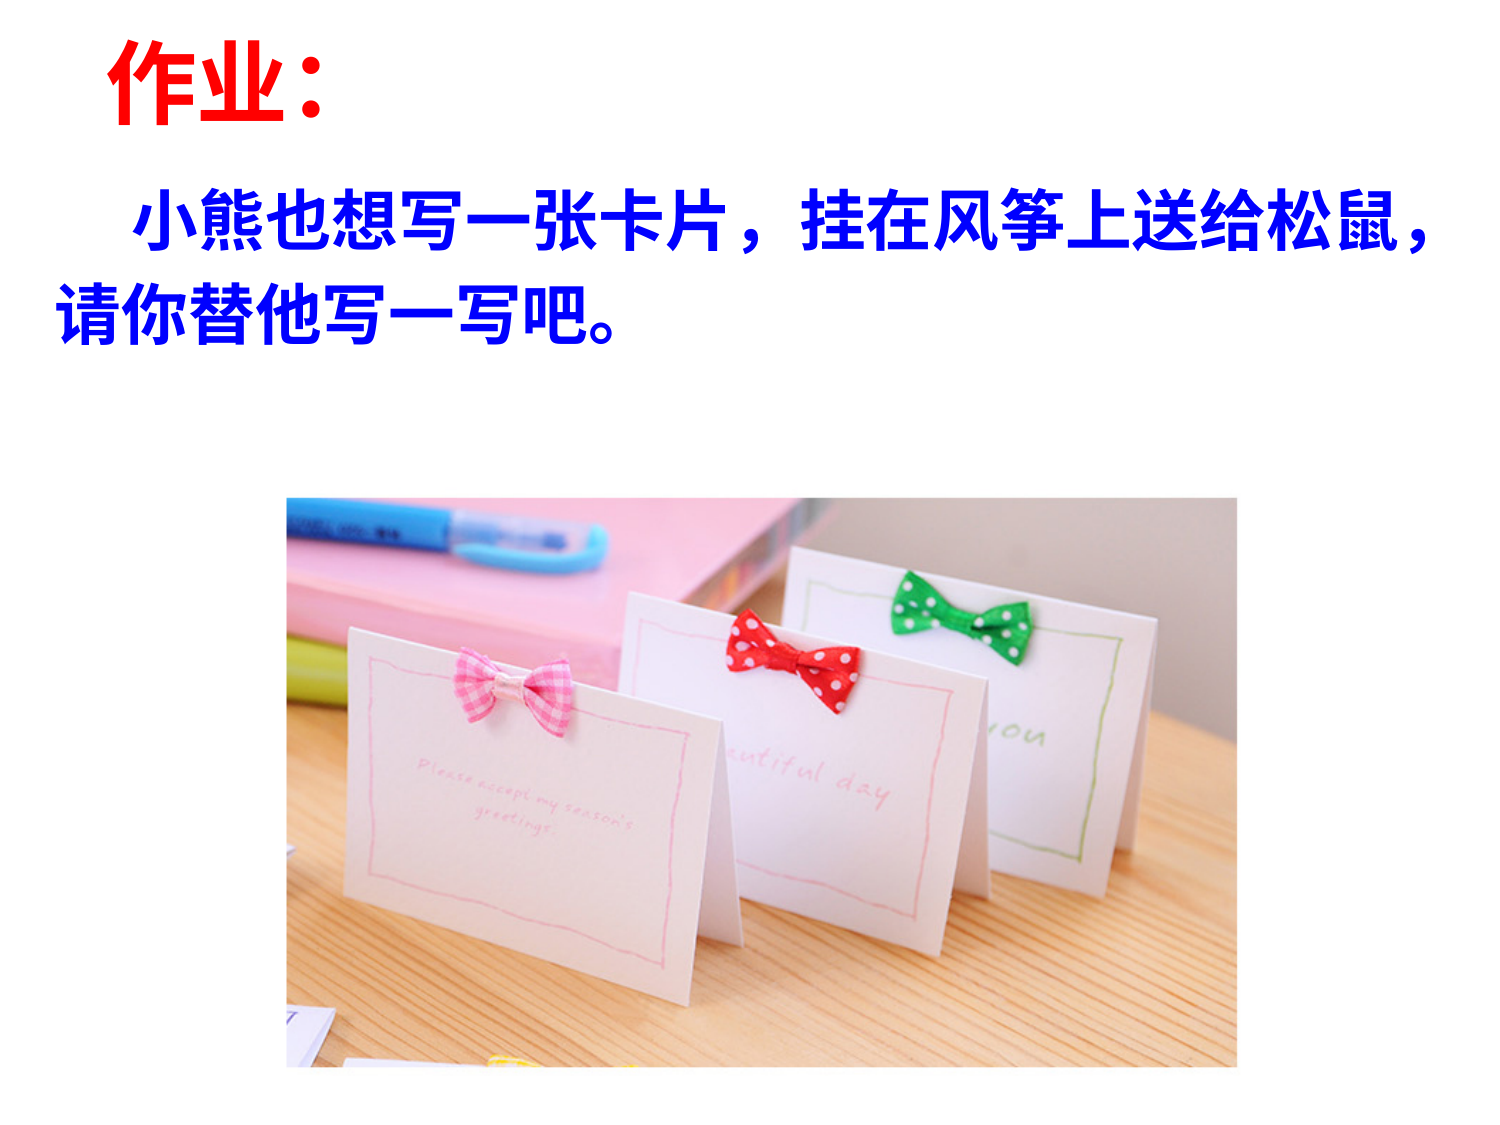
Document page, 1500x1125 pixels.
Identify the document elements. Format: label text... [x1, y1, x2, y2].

text_box 作业： [90, 18, 396, 144]
picture [229, 420, 1294, 1076]
text_box 小熊也想写一张卡片，挂在风筝上送给松鼠， 请你替他写一写吧。 [40, 157, 1500, 361]
